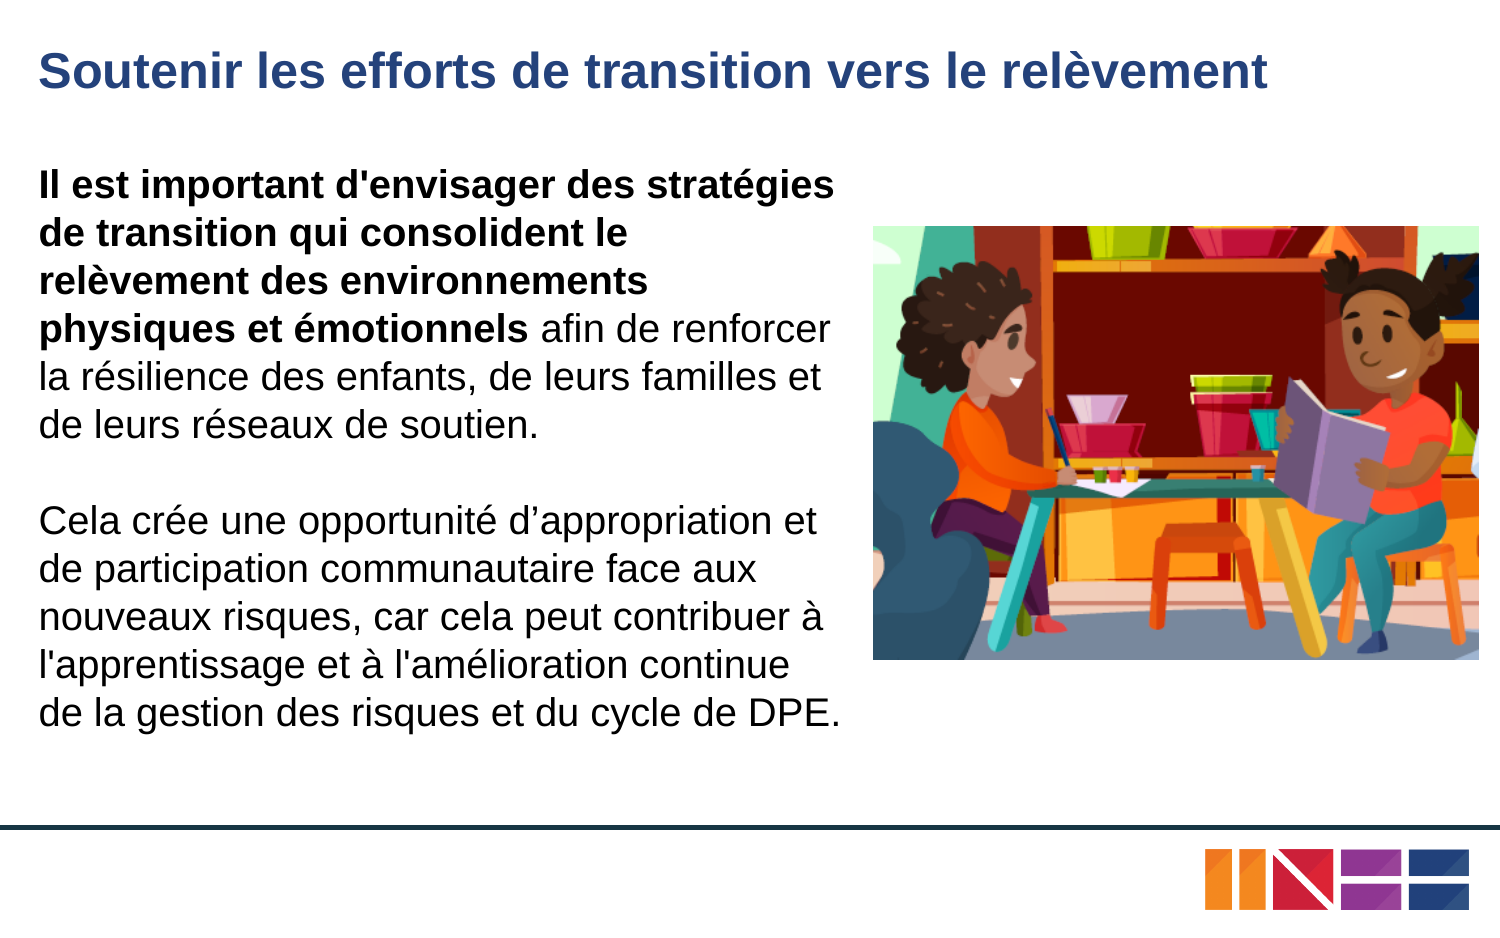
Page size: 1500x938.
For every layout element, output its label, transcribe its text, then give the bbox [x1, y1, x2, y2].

title Soutenir les efforts de transition vers le relèvement [23, 23, 1468, 121]
list Il est important d'envisager des stratégies de transition qui consolident le relèvement des environnements physiques et émotionnels afin de renforcer la résilience des enfants, de leurs familles et de leurs réseaux de soutien. Cela crée une opportunité d’appropriation et de participation communautaire face aux nouveaux risques, car cela peut contribuer à l'apprentissage et à l'amélioration continue de la gestion des risques et du cycle de DPE. [23, 143, 860, 779]
picture [872, 226, 1479, 660]
picture [1205, 849, 1469, 910]
